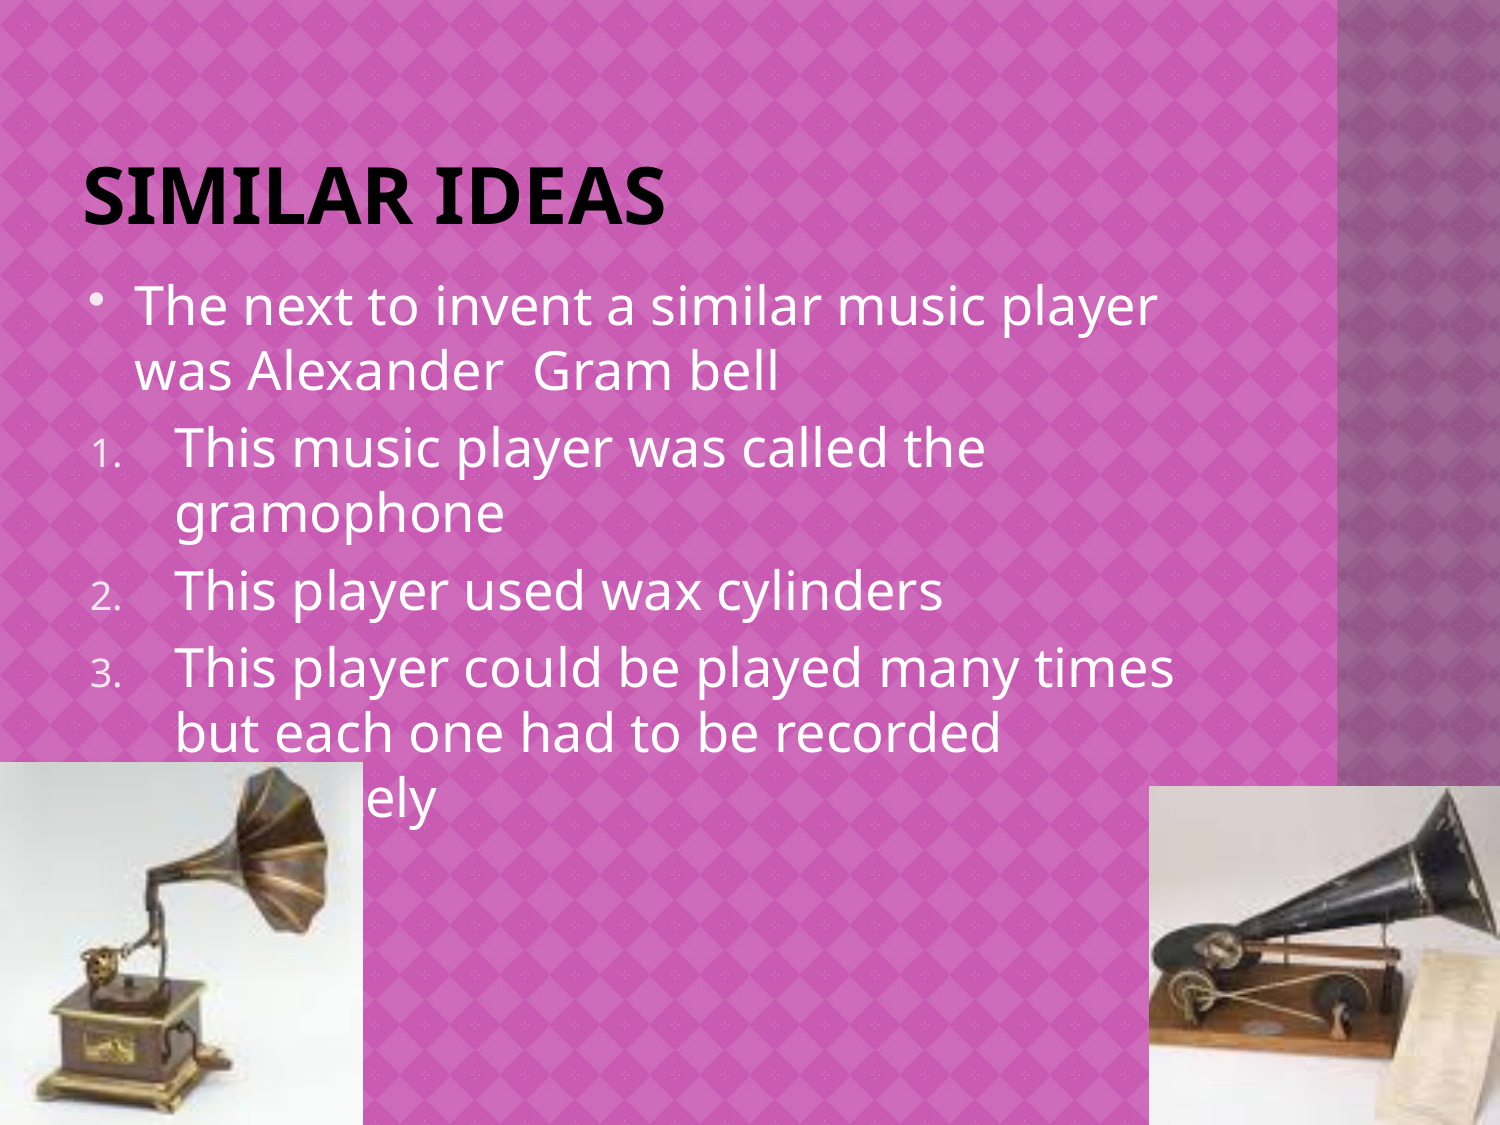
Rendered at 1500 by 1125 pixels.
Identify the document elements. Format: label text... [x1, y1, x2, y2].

picture [1149, 785, 1500, 1125]
title Similar ideas [75, 52, 1263, 240]
picture [0, 762, 363, 1125]
list The next to invent a similar music player was Alexander Gram bell This music player was called the gramophone This player used wax cylinders This player could be played many times but each one had to be recorded separately [75, 264, 1263, 1059]
